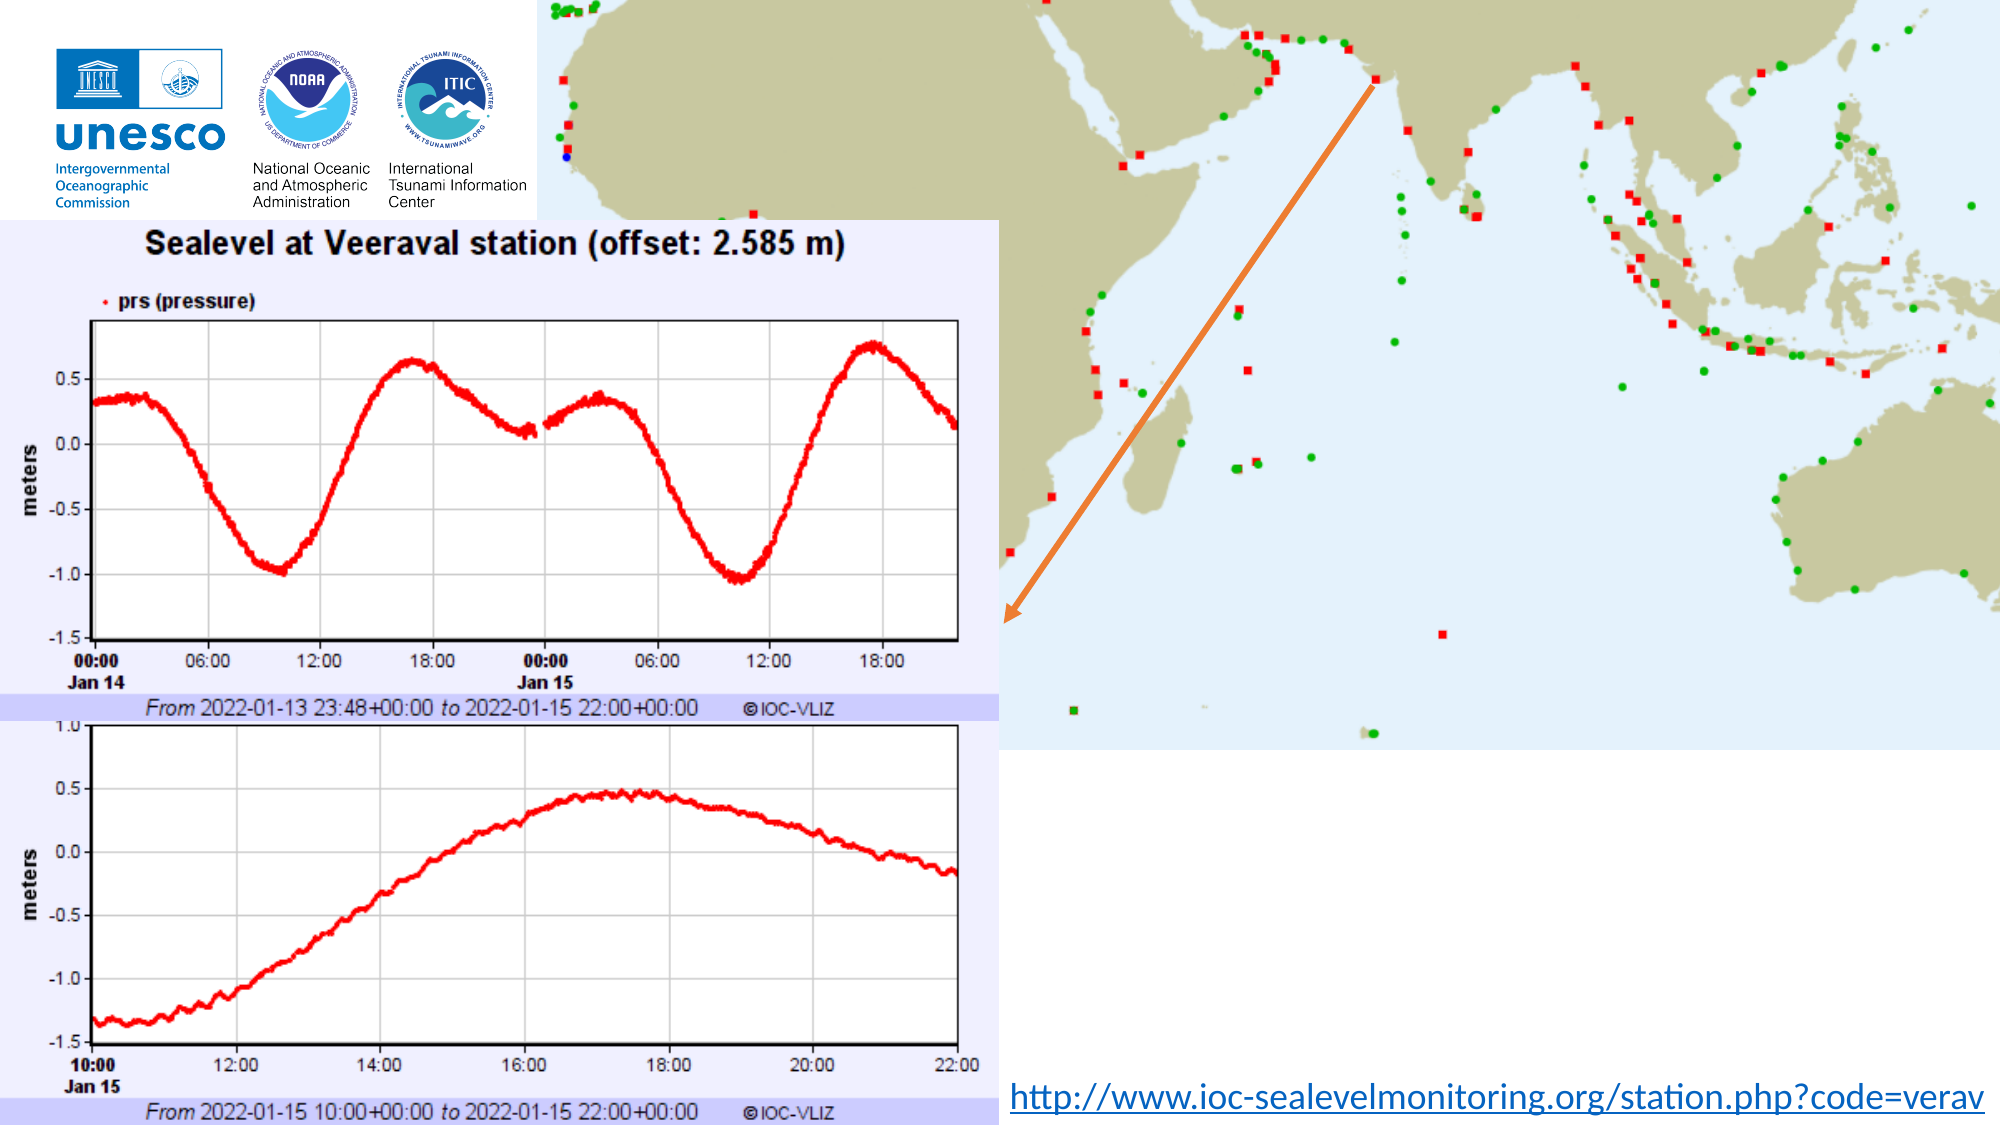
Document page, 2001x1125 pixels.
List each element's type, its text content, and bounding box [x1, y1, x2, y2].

text_box http://www.ioc-sealevelmonitoring.org/station.php?code=verav [999, 1064, 2000, 1125]
picture [0, 0, 2000, 1125]
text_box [1003, 85, 1373, 624]
